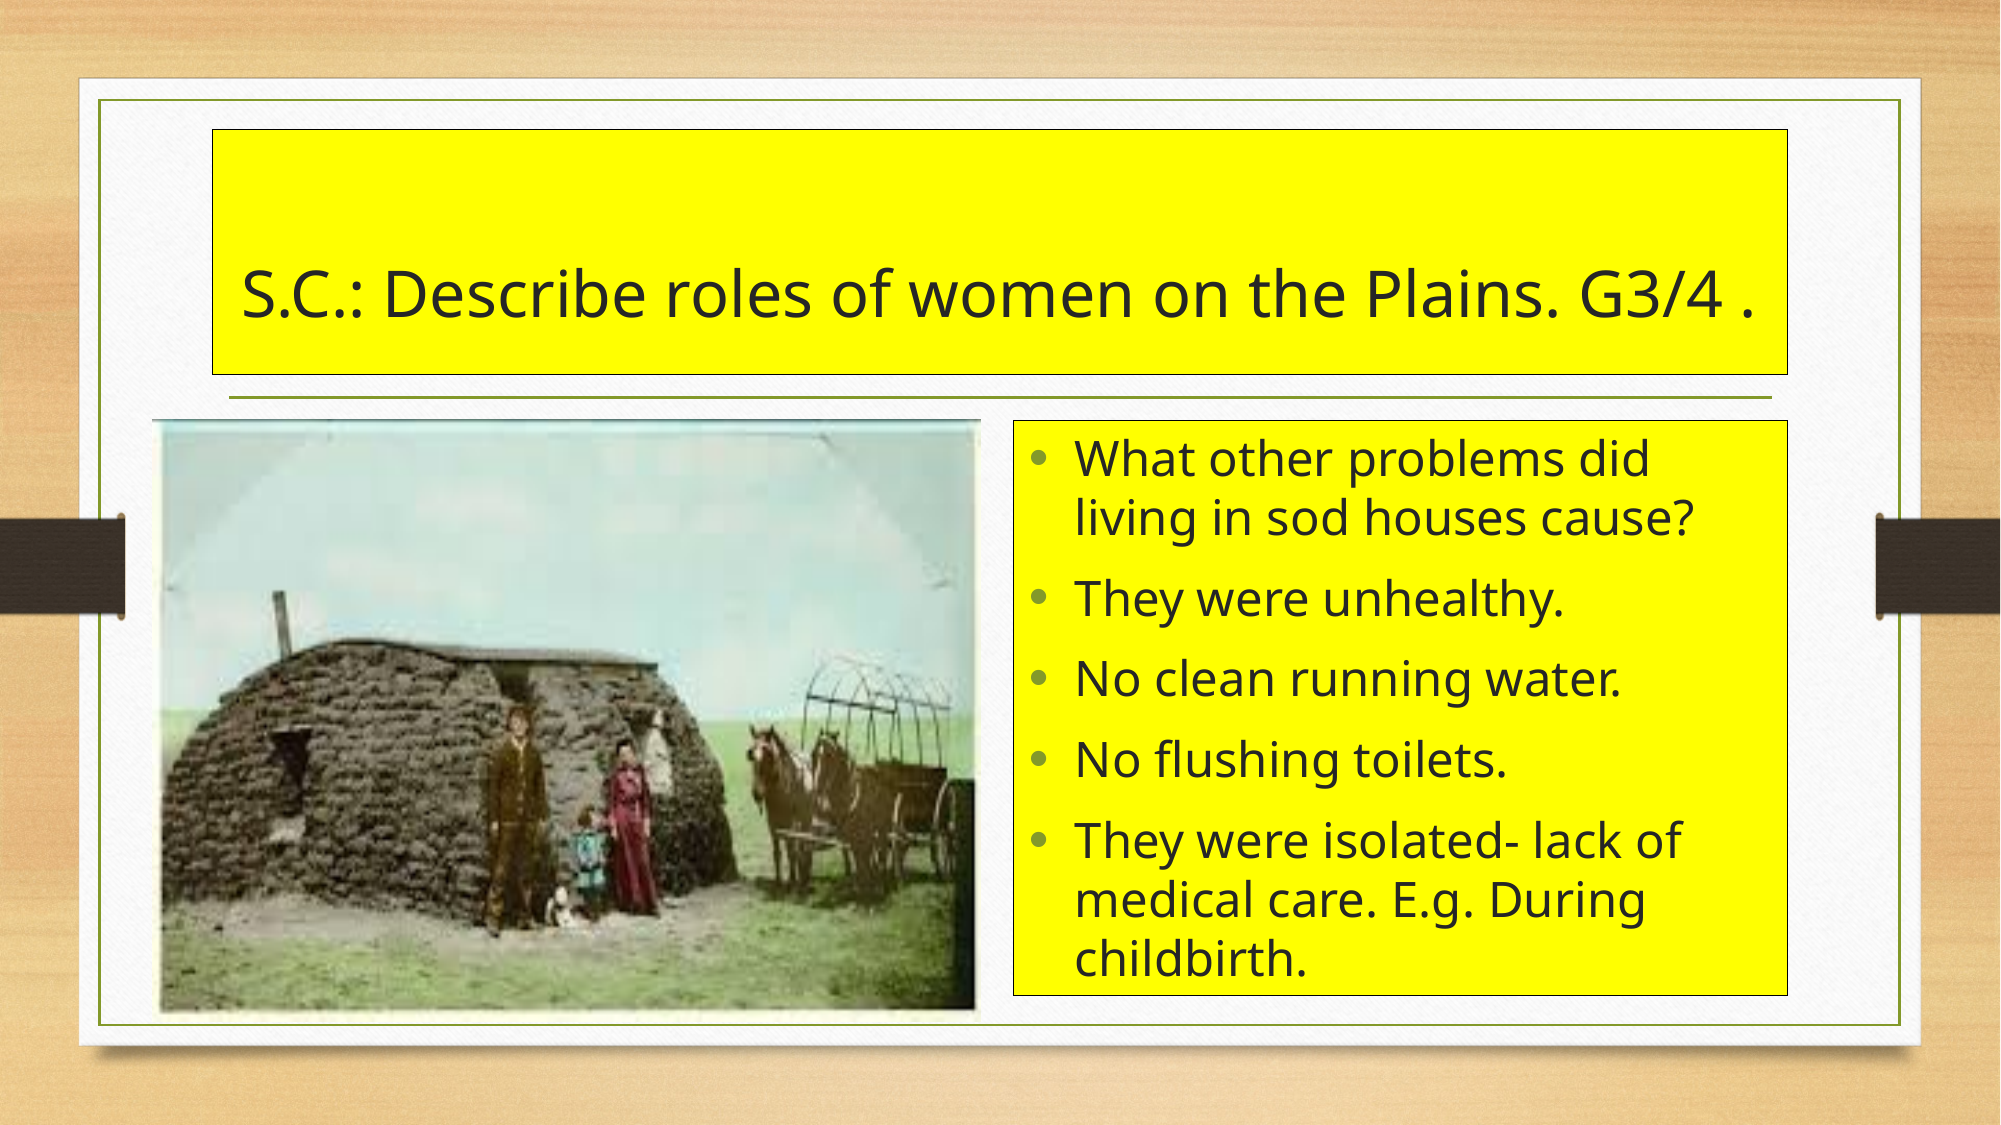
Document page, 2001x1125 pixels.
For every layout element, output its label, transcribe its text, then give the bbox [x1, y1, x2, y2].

picture [0, 0, 2001, 1125]
title S.C.: Describe roles of women on the Plains. G3/4 . [212, 129, 1788, 375]
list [152, 419, 981, 1022]
list What other problems did living in sod houses cause? They were unhealthy. No clean running water. No flushing toilets. They were isolated- lack of medical care. E.g. During childbirth. [1013, 420, 1788, 996]
